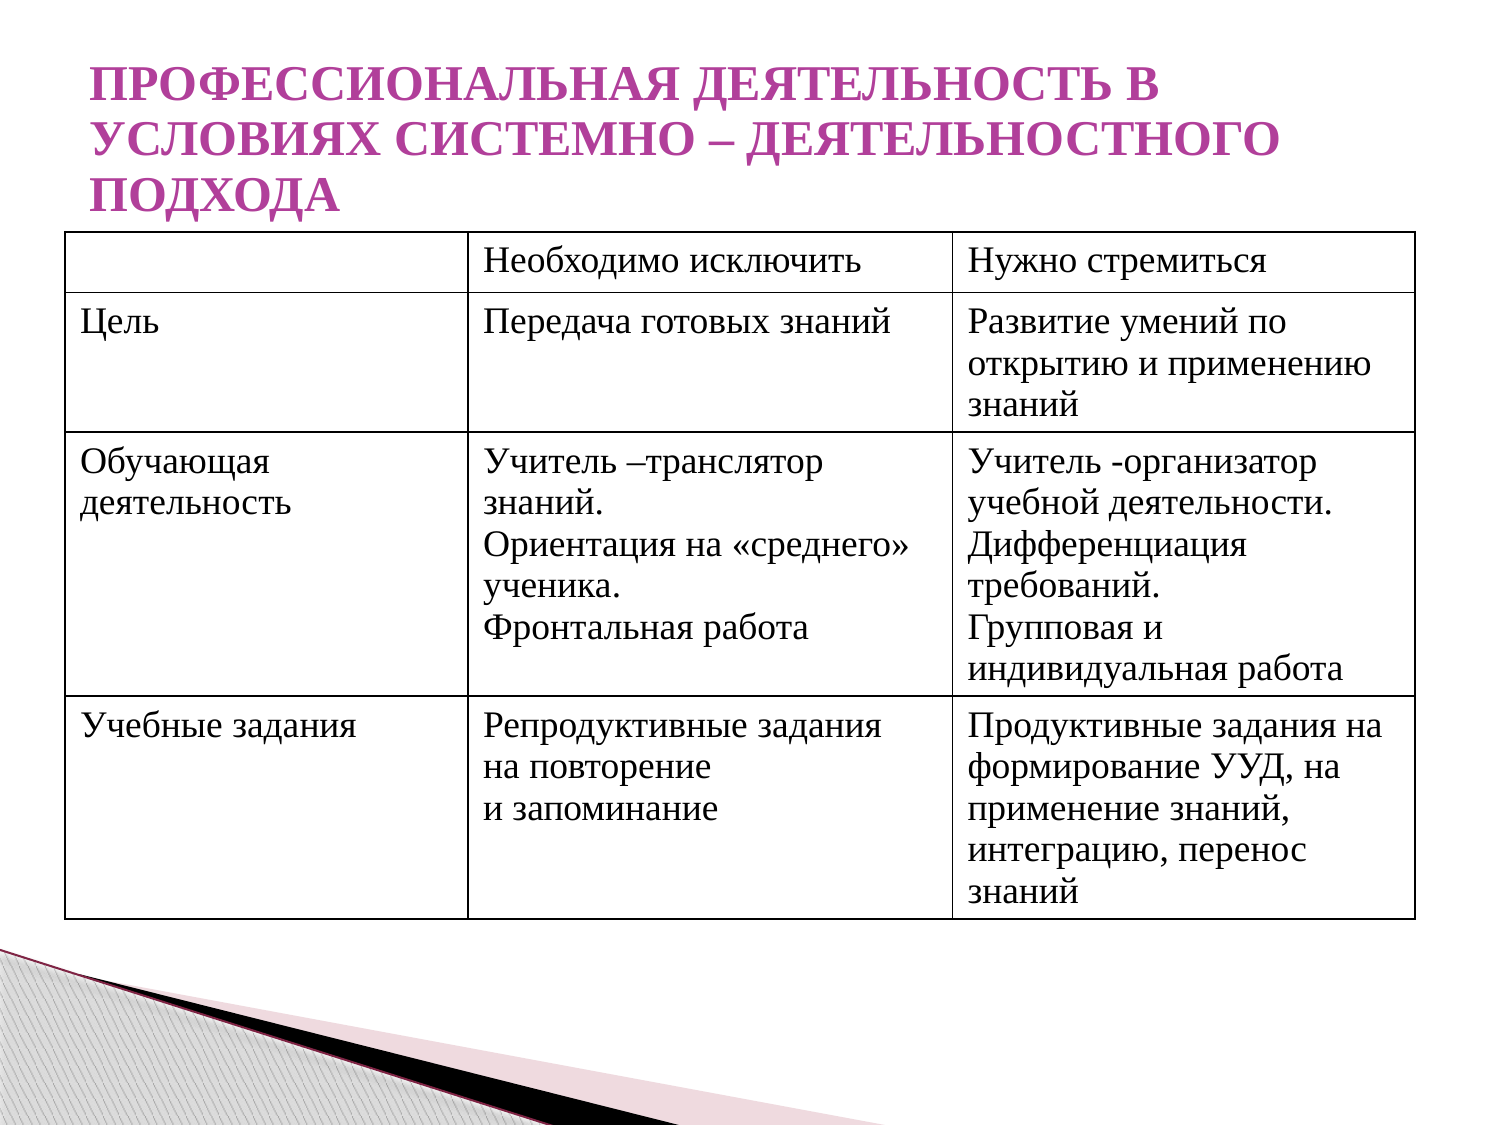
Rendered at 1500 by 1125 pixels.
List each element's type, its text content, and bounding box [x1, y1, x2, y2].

table_cell Учебные задания [66, 697, 467, 918]
table_cell Продуктивные задания на формирование УУД, на применение знаний, интеграцию, перенос знаний [953, 697, 1414, 918]
table_cell Учитель –транслятор знаний. Ориентация на «среднего» ученика. Фронтальная работа [469, 433, 952, 695]
table_cell Обучающая деятельность [66, 433, 467, 695]
table_cell Учитель -организатор учебной деятельности. Дифференциация требований. Групповая и индивидуальная работа [953, 433, 1414, 695]
table_cell Передача готовых знаний [469, 293, 952, 431]
table_header [66, 233, 467, 292]
table_cell Репродуктивные задания на повторение и запоминание [469, 697, 952, 918]
table_cell Цель [66, 293, 467, 431]
table_cell Развитие умений по открытию и применению знаний [953, 293, 1414, 431]
title ПРОФЕССИОНАЛЬНАЯ ДЕЯТЕЛЬНОСТЬ В УСЛОВИЯХ СИСТЕМНО – ДЕЯТЕЛЬНОСТНОГО ПОДХОДА [75, 45, 1425, 233]
table_header Нужно стремиться [953, 233, 1414, 292]
table_header Необходимо исключить [469, 233, 952, 292]
